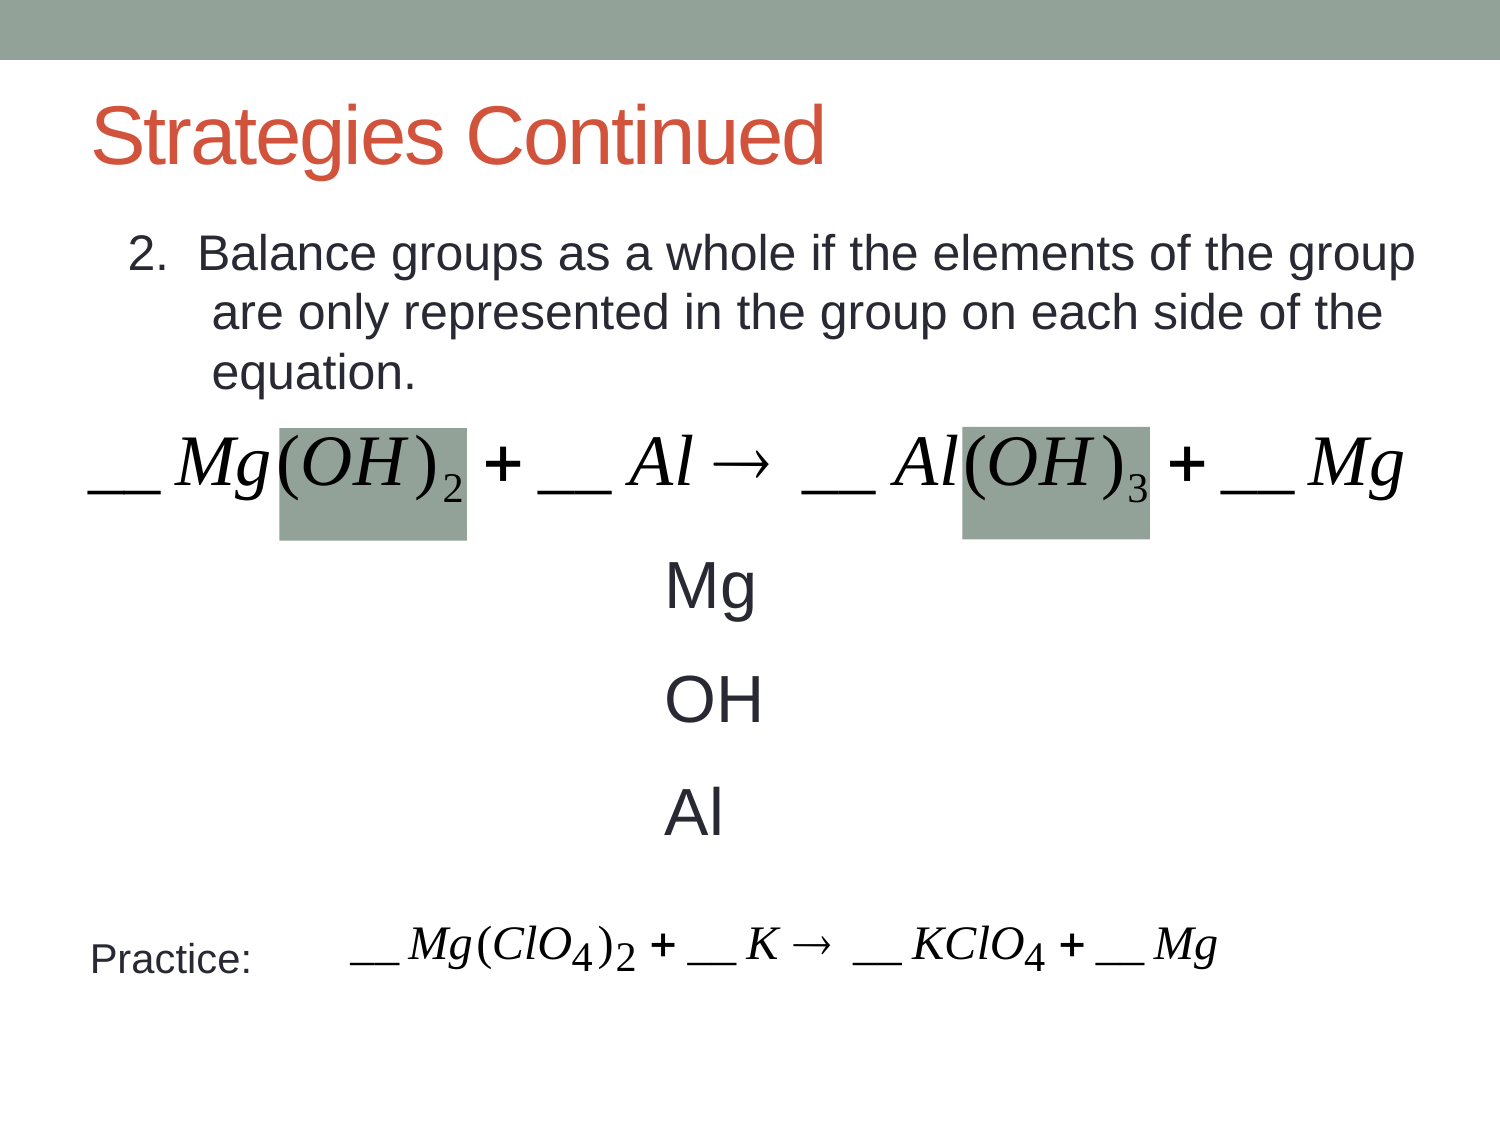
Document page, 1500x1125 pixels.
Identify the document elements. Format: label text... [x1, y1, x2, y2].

list 2. Balance groups as a whole if the elements of the group are only represented in the group on each side of the equation. [112, 212, 1500, 871]
text_box Mg OH Al [650, 534, 825, 857]
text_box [74, 905, 1236, 991]
title Strategies Continued [75, 50, 1425, 213]
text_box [74, 412, 1426, 522]
